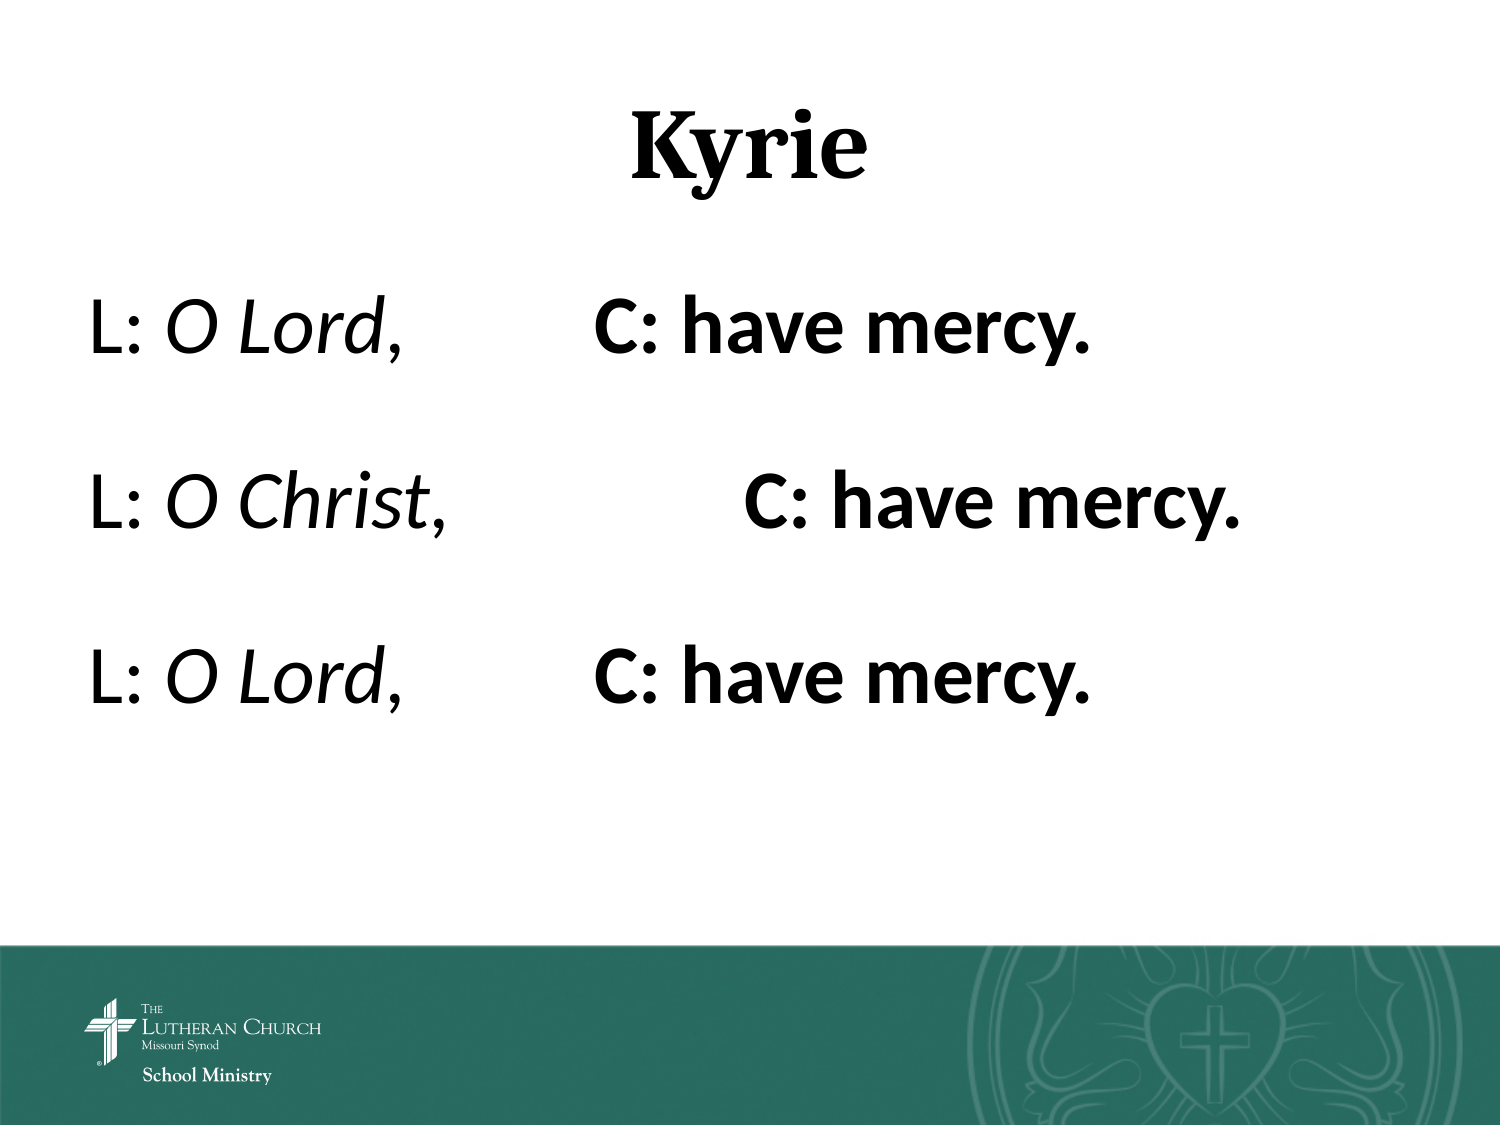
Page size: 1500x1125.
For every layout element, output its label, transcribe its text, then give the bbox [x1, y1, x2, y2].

title Kyrie [73, 45, 1428, 233]
picture [0, 0, 1500, 1125]
list L: O Lord, C: have mercy. L: O Christ, C: have mercy. L: O Lord, C: have mercy. [73, 262, 1428, 975]
